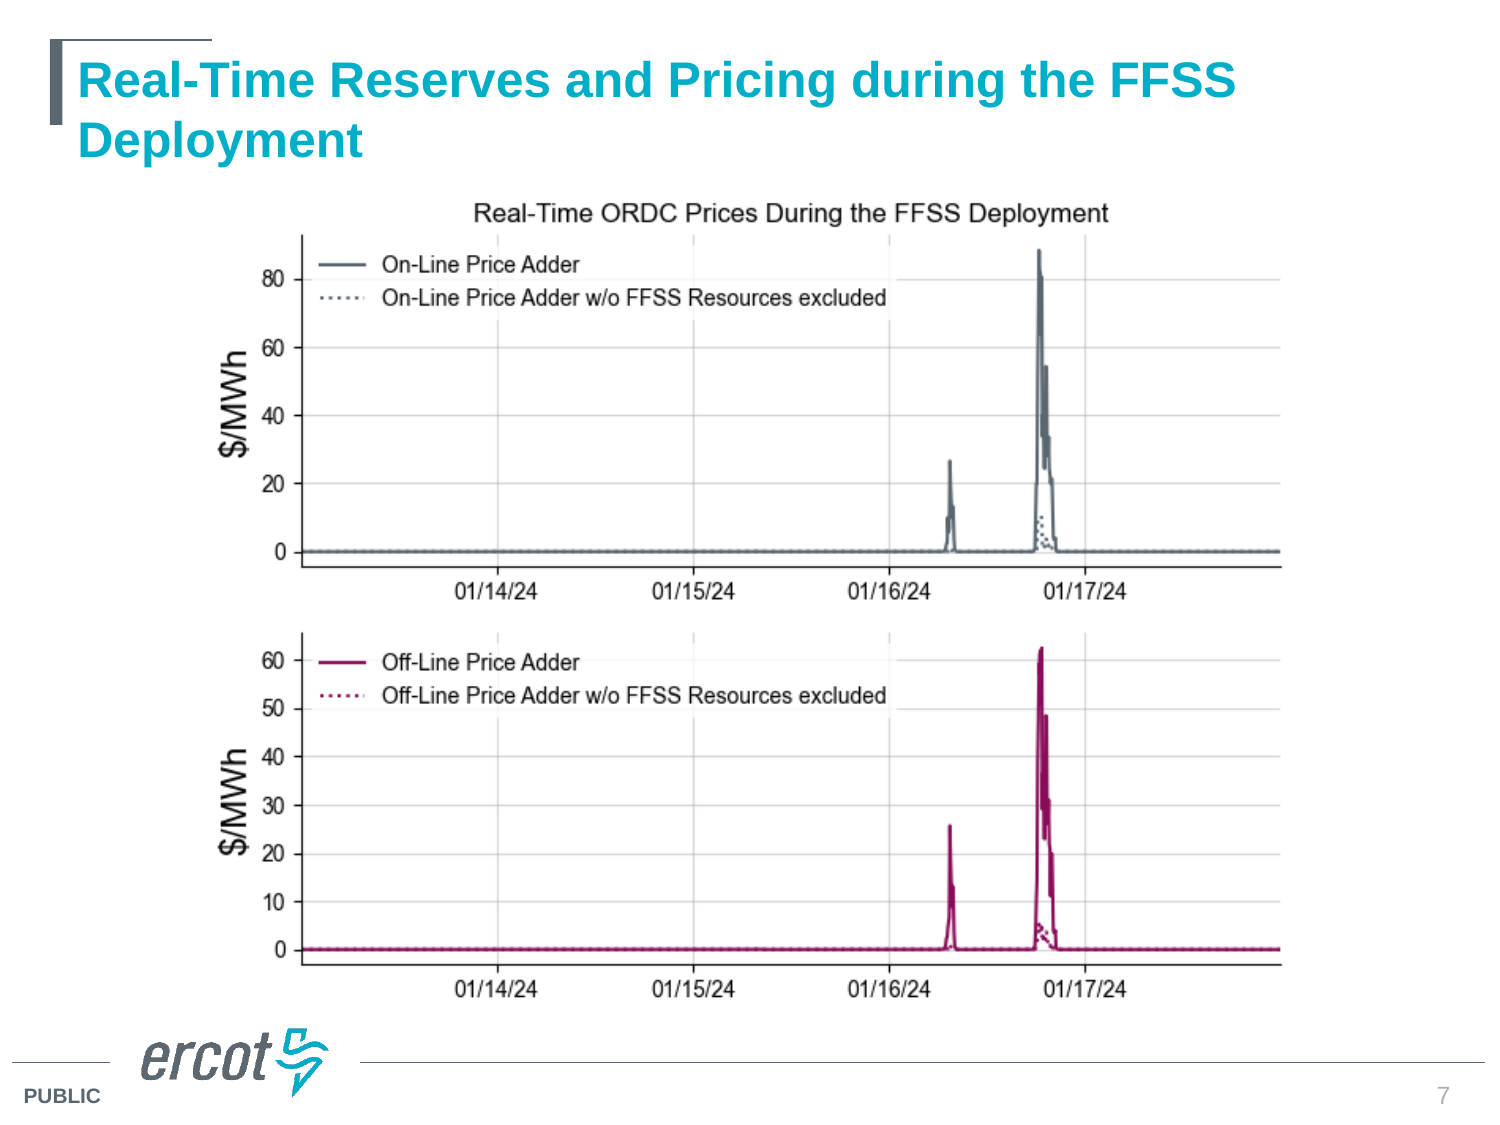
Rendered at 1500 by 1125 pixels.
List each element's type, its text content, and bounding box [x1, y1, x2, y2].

picture [137, 1024, 332, 1100]
title Real-Time Reserves and Pricing during the FFSS Deployment [62, 39, 1450, 125]
picture [209, 193, 1290, 1008]
slide_number 7 [1400, 1076, 1488, 1113]
